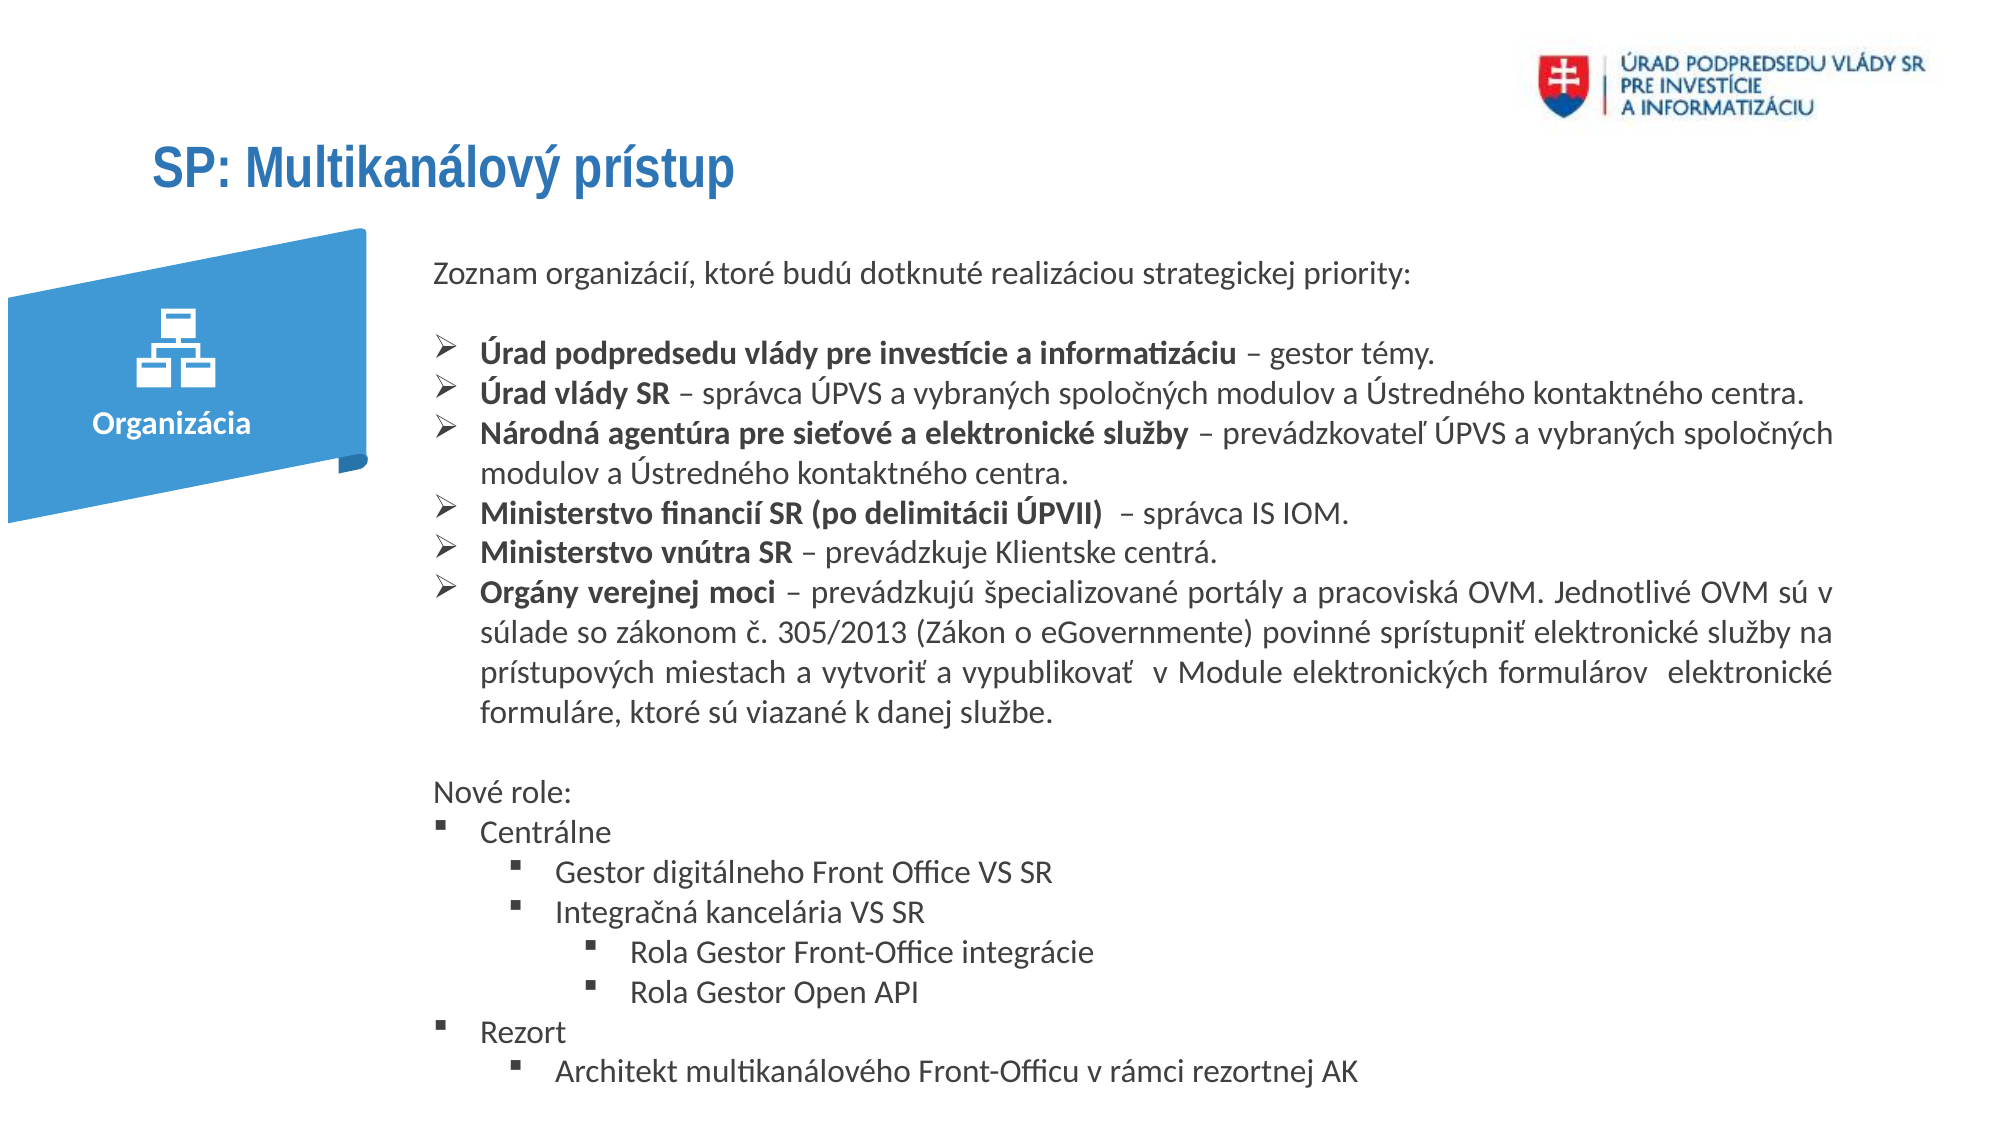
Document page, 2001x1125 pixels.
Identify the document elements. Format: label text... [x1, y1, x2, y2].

picture [1491, 9, 1973, 162]
text_box Organizácia [77, 394, 267, 449]
text_box [338, 454, 368, 474]
text_box [8, 272, 367, 524]
text_box [136, 308, 216, 388]
text_box SP: Multikanálový prístup [137, 59, 1863, 278]
text_box Zoznam organizácií, ktoré budú dotknuté realizáciou strategickej priority: Úrad podpredsedu vlády pre investície a informatizáciu – gestor témy. Úrad vlády SR – správca ÚPVS a vybraných spoločných modulov a Ústredného kontaktného centra. Národná agentúra pre sieťové a elektronické služby – prevádzkovateľ ÚPVS a vybraných spoločných modulov a Ústredného kontaktného centra. Ministerstvo financií SR (po delimitácii ÚPVII) – správca IS IOM. Ministerstvo vnútra SR – prevádzkuje Klientske centrá. Orgány verejnej moci – prevádzkujú špecializované portály a pracoviská OVM. Jednotlivé OVM sú v súlade so zákonom č. 305/2013 (Zákon o eGovernmente) povinné sprístupniť elektronické služby na prístupových miestach a vytvoriť a vypublikovať v Module elektronických formulárov elektronické formuláre, ktoré sú viazané k danej službe. Nové role: Centrálne Gestor digitálneho Front Office VS SR Integračná kancelária VS SR Rola Gestor Front-Office integrácie Rola Gestor Open API Rezort Architekt multikanálového Front-Officu v rámci rezortnej AK [418, 243, 1850, 1097]
